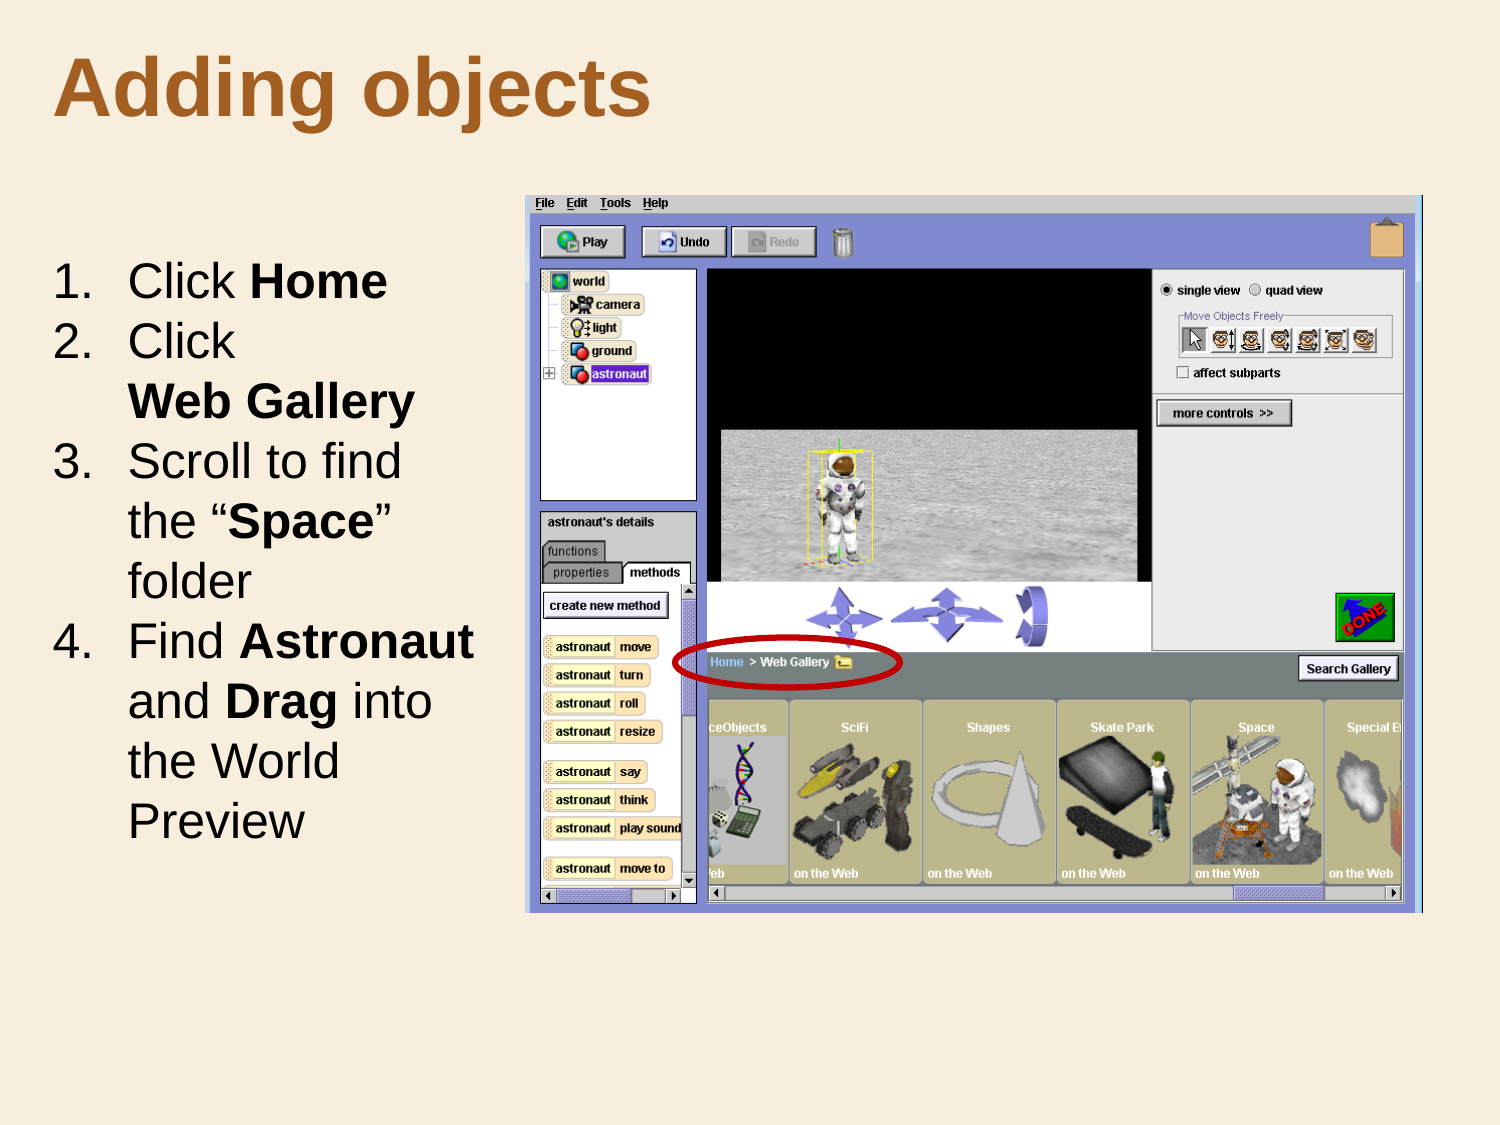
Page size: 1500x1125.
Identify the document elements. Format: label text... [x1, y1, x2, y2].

picture [524, 195, 1423, 913]
text_box Adding objects [37, 25, 1475, 141]
text_box Click Home Click Web Gallery Scroll to find the “Space” folder Find Astronaut and Drag into the World Preview [37, 240, 500, 856]
